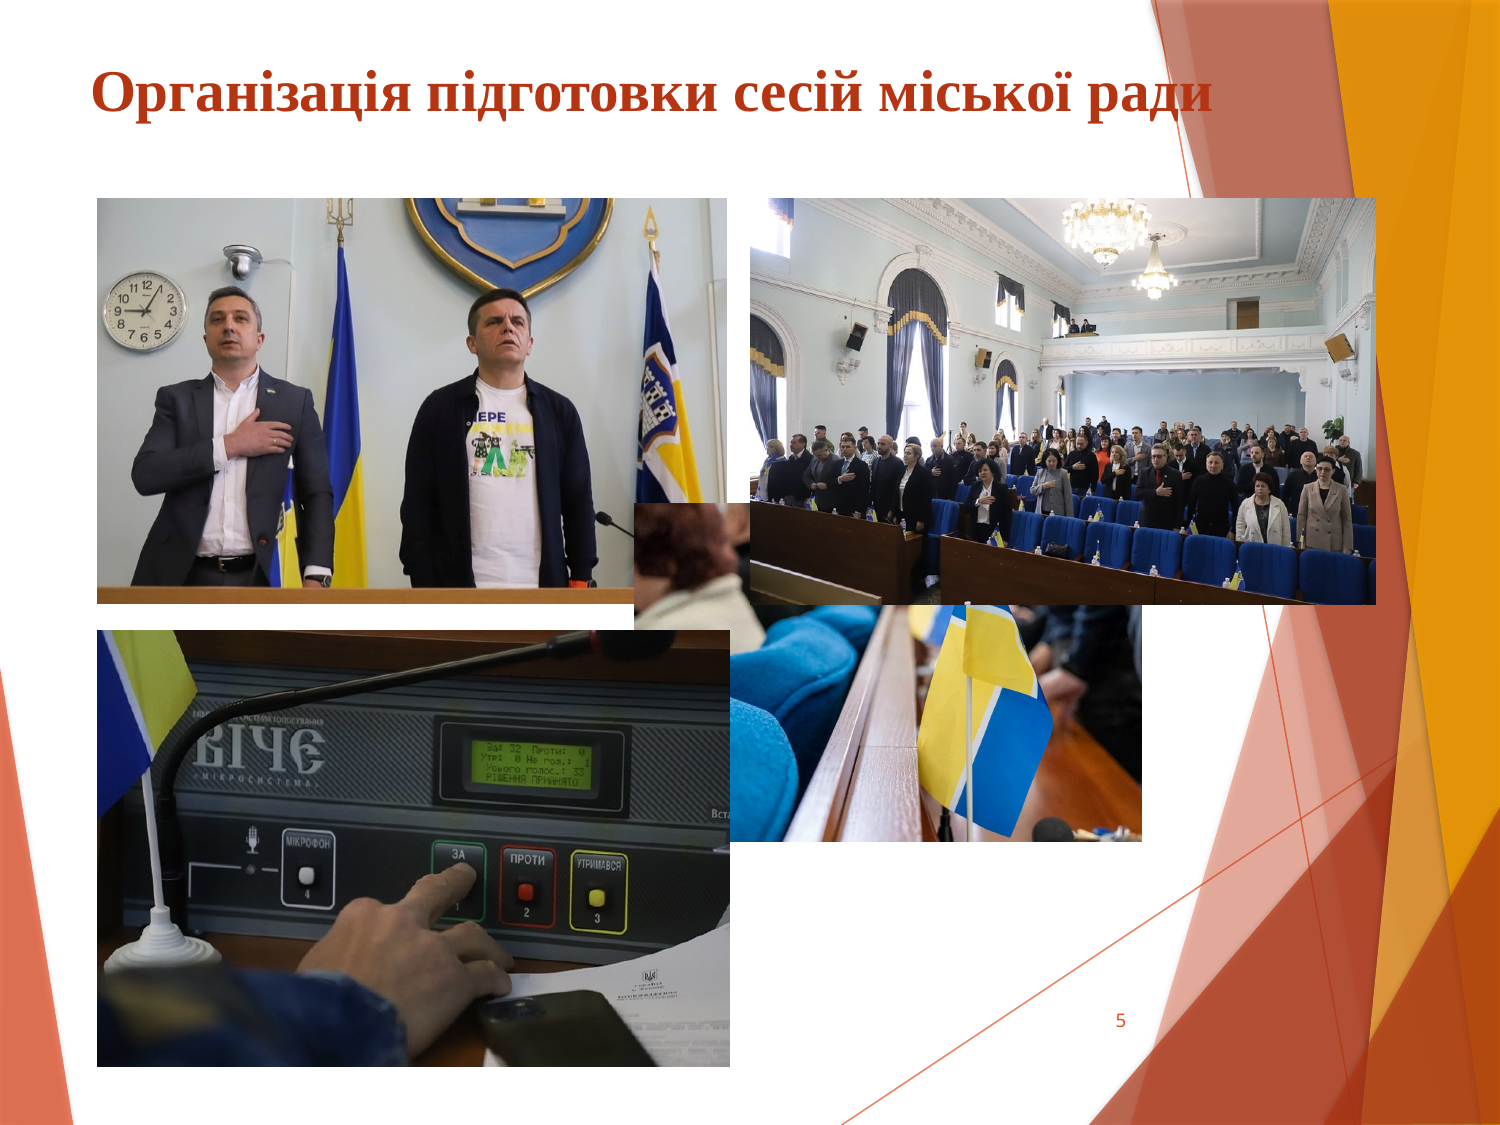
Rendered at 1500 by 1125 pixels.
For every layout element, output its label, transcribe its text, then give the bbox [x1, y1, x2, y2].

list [96, 198, 727, 605]
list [634, 503, 1142, 843]
slide_number 5 [1057, 991, 1142, 1051]
picture [96, 629, 731, 1068]
picture [749, 198, 1377, 605]
title Організація підготовки сесій міської ради [75, 45, 1376, 173]
